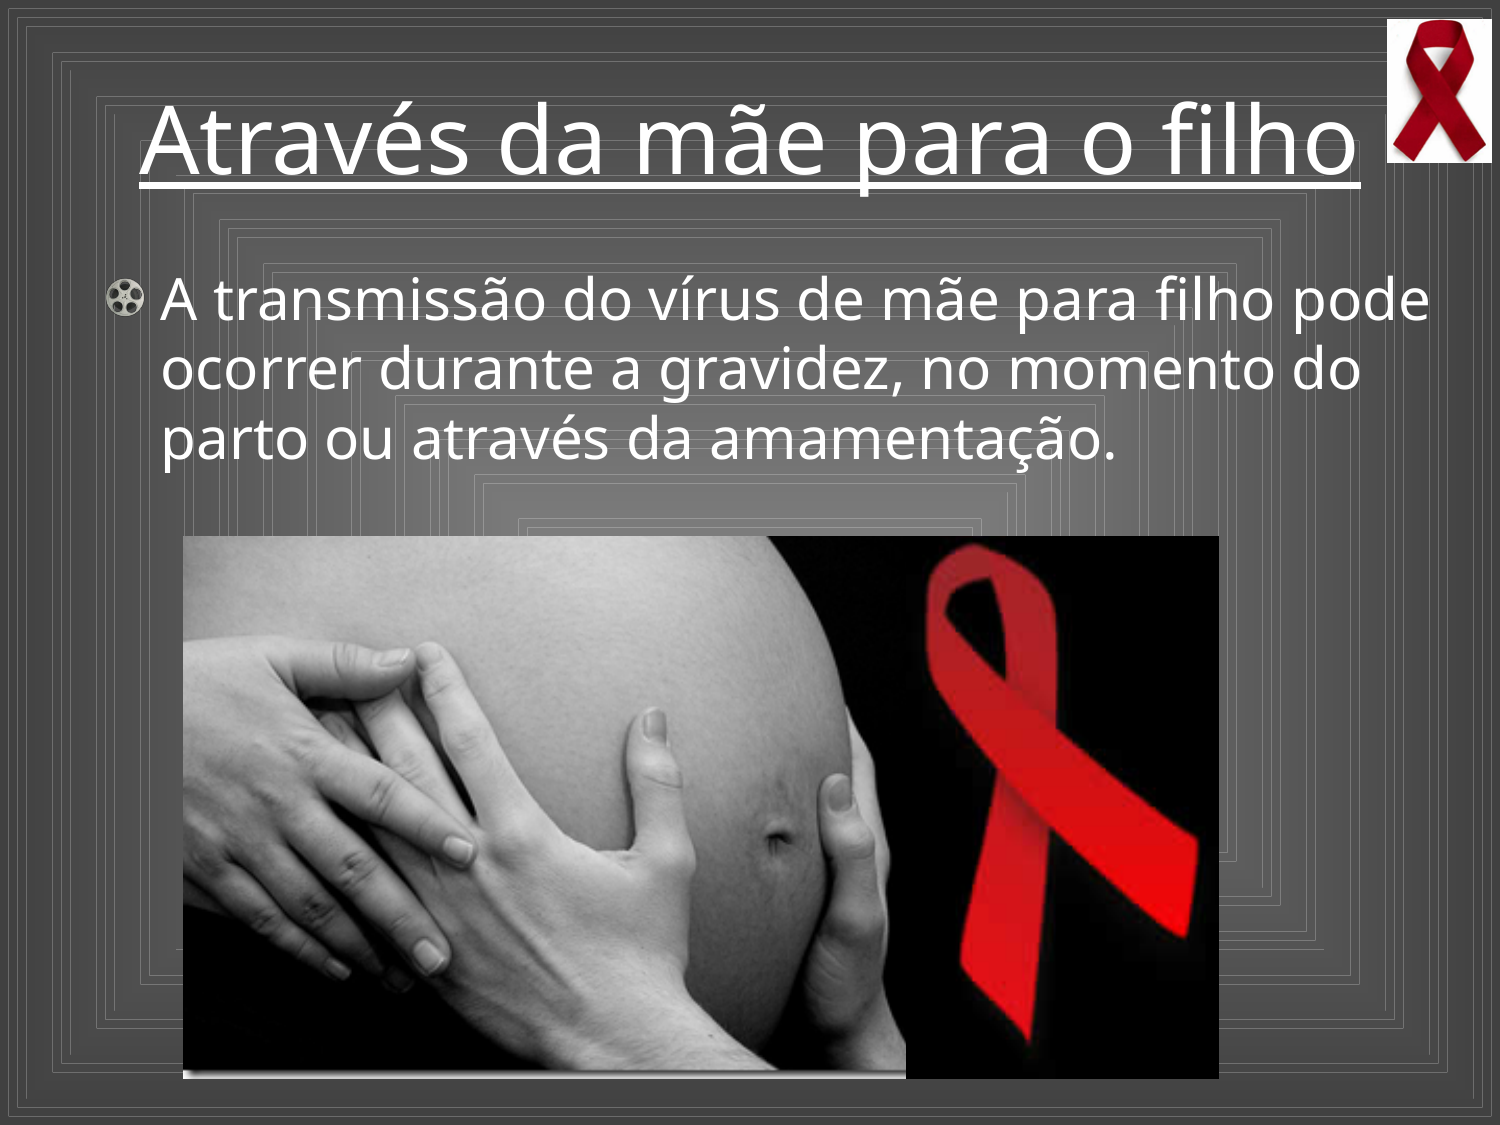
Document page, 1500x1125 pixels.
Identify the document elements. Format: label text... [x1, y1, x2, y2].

picture [1387, 19, 1492, 163]
picture [104, 276, 146, 318]
picture [183, 536, 1219, 1079]
title Através da mãe para o filho [112, 19, 1388, 254]
list A transmissão do vírus de mãe para filho pode ocorrer durante a gravidez, no momento do parto ou através da amamentação. [89, 254, 1450, 570]
